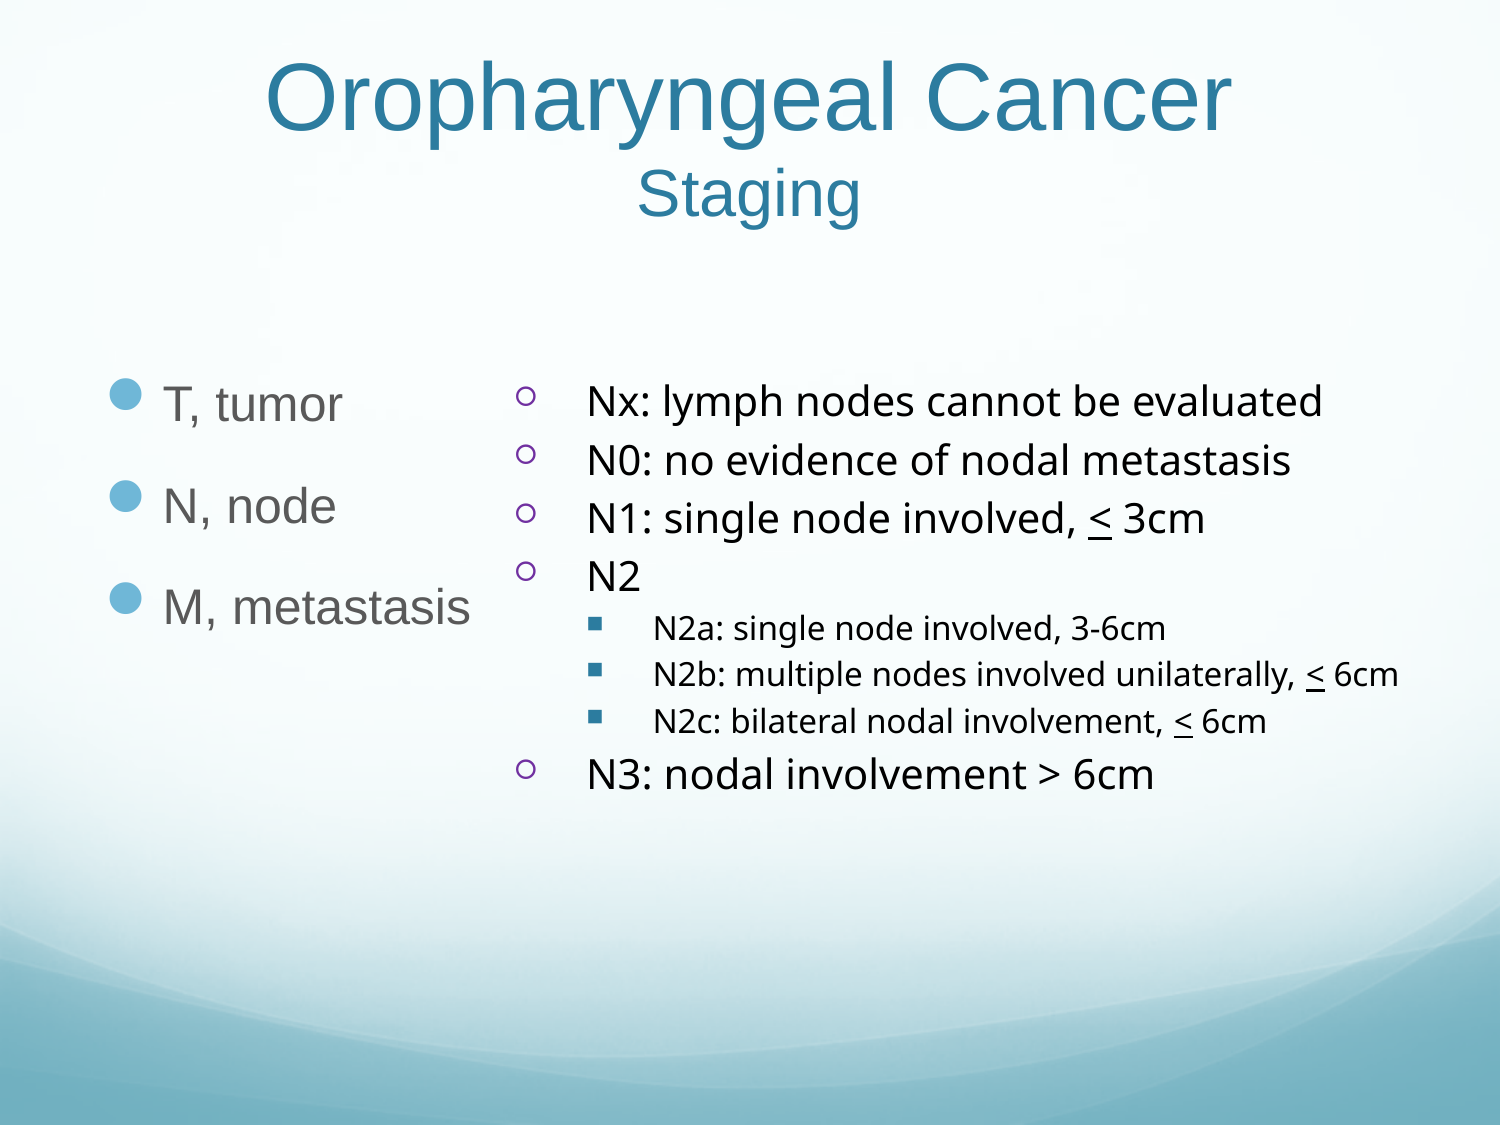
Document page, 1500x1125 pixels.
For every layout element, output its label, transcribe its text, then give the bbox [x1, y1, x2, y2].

text_box Nx: lymph nodes cannot be evaluated N0: no evidence of nodal metastasis N1: single node involved, < 3cm N2 N2a: single node involved, 3-6cm N2b: multiple nodes involved unilaterally, < 6cm N2c: bilateral nodal involvement, < 6cm N3: nodal involvement > 6cm [425, 367, 1500, 934]
list T, tumor N, node M, metastasis [90, 262, 1410, 975]
title Oropharyngeal Cancer Staging [90, 17, 1410, 237]
